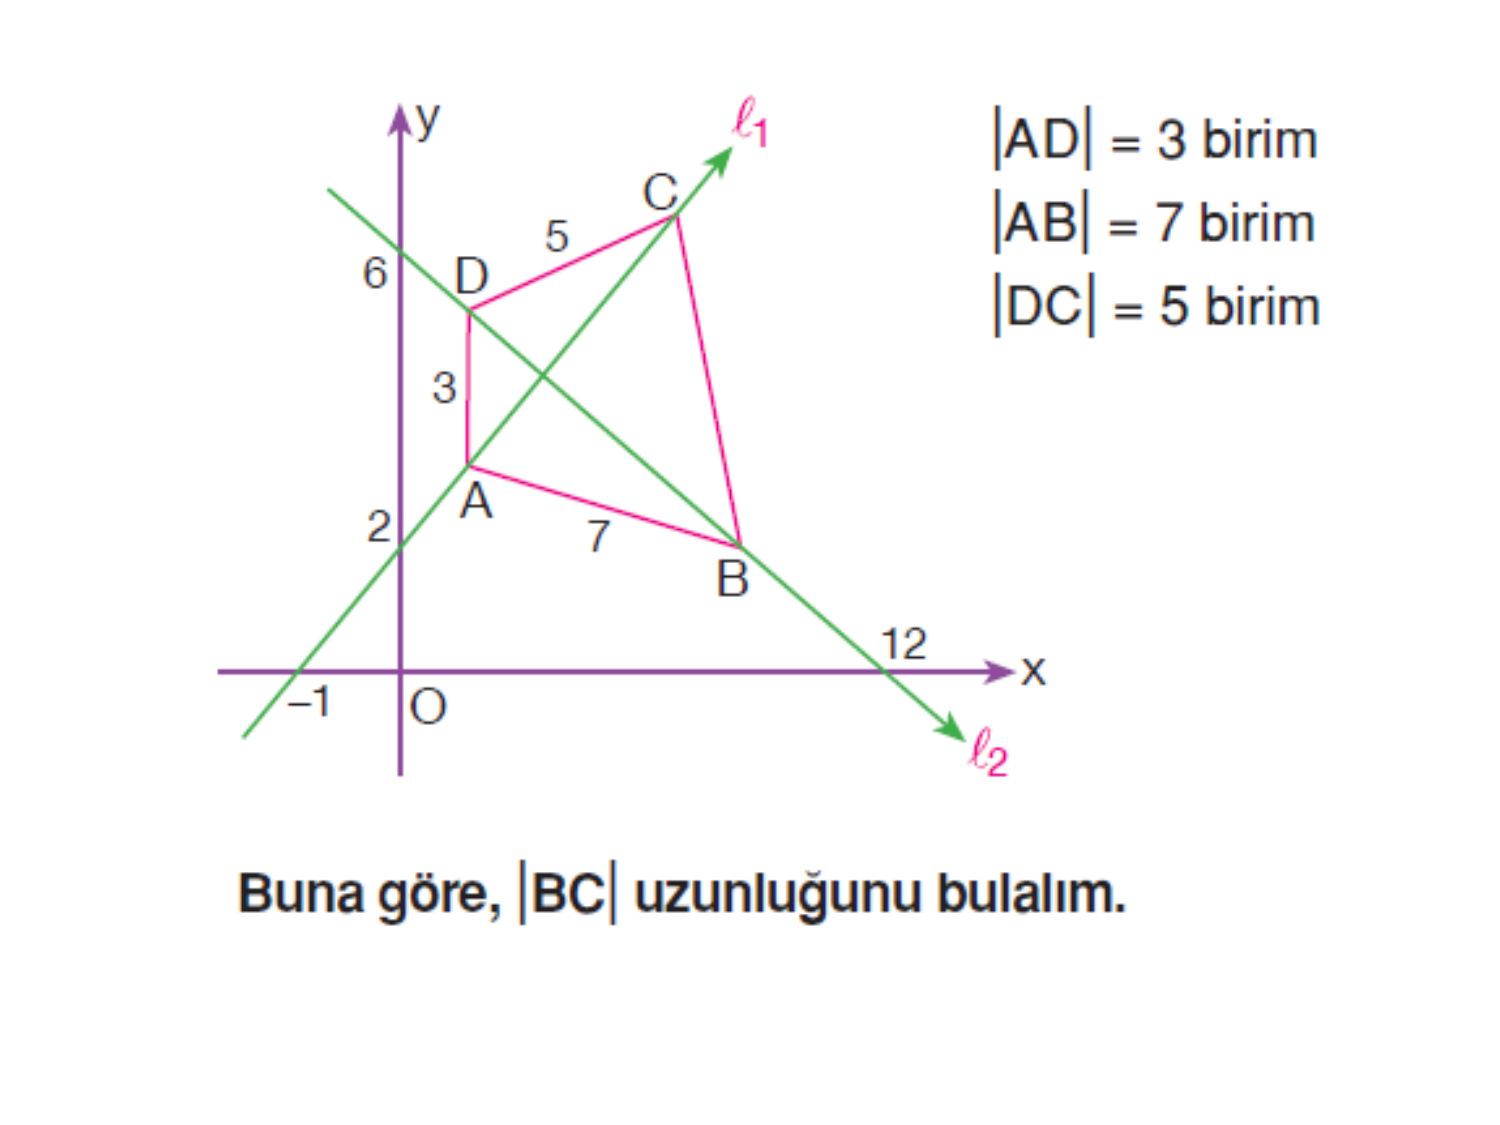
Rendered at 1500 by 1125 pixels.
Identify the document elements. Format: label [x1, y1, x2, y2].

picture [135, 54, 1385, 965]
